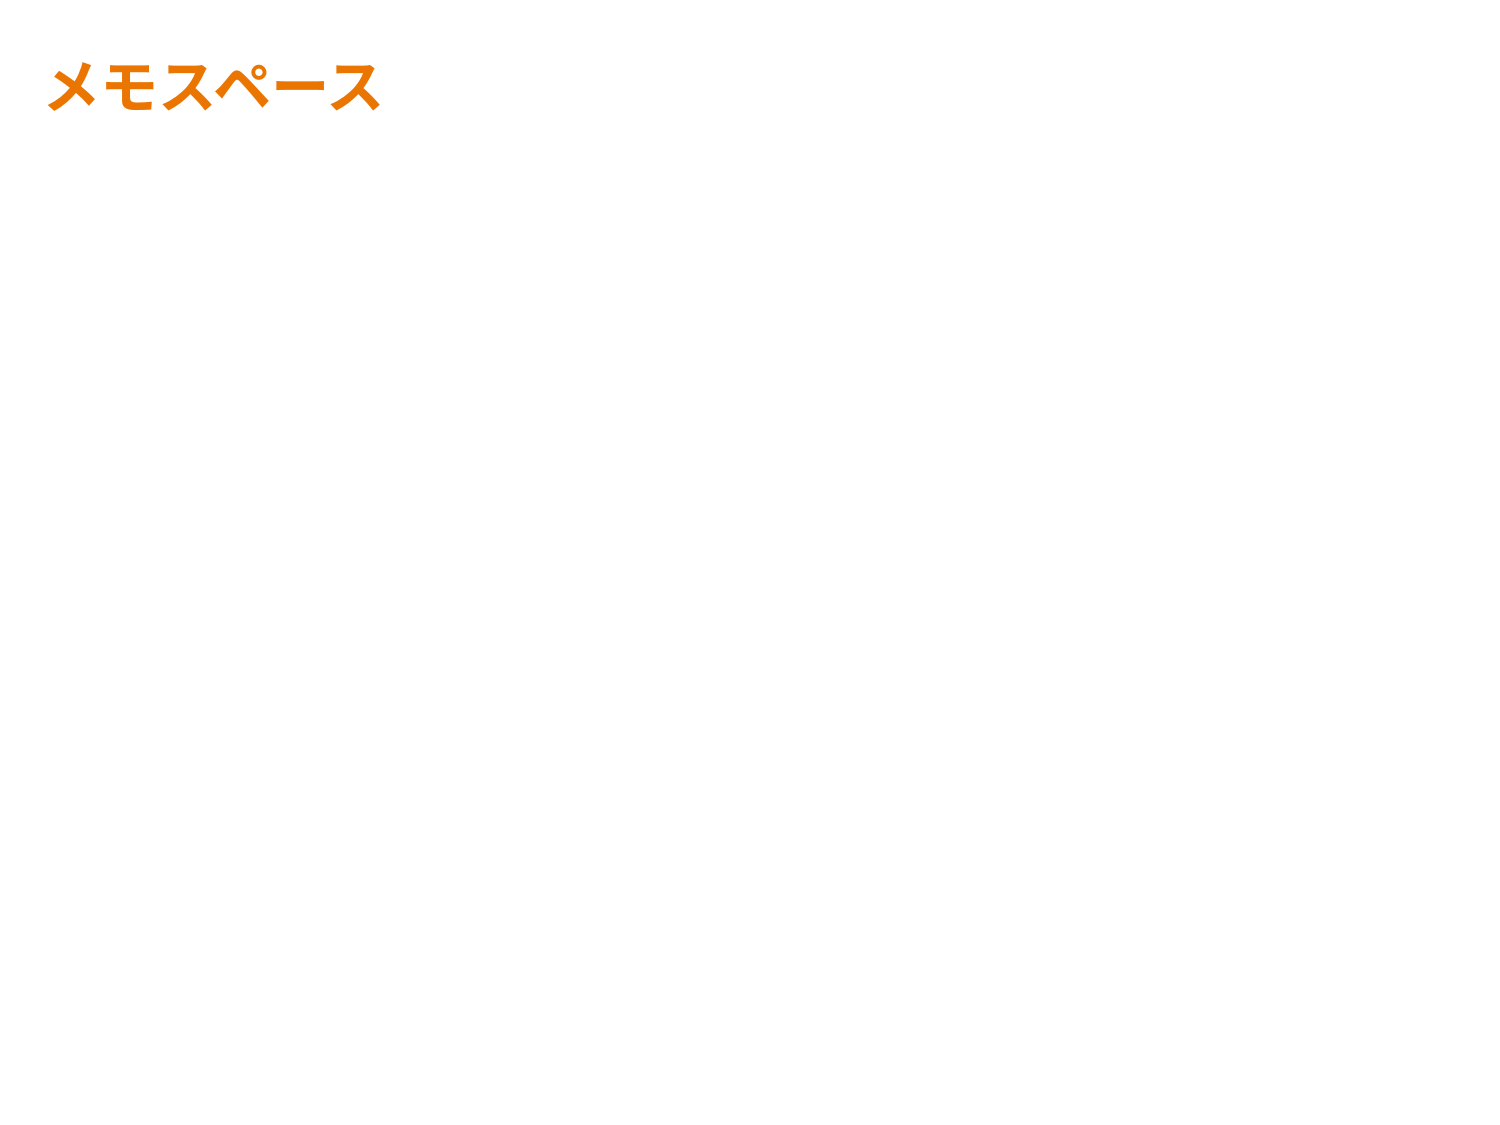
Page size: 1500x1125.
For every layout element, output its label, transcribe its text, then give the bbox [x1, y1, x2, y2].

title メモスペース [27, 47, 1386, 131]
